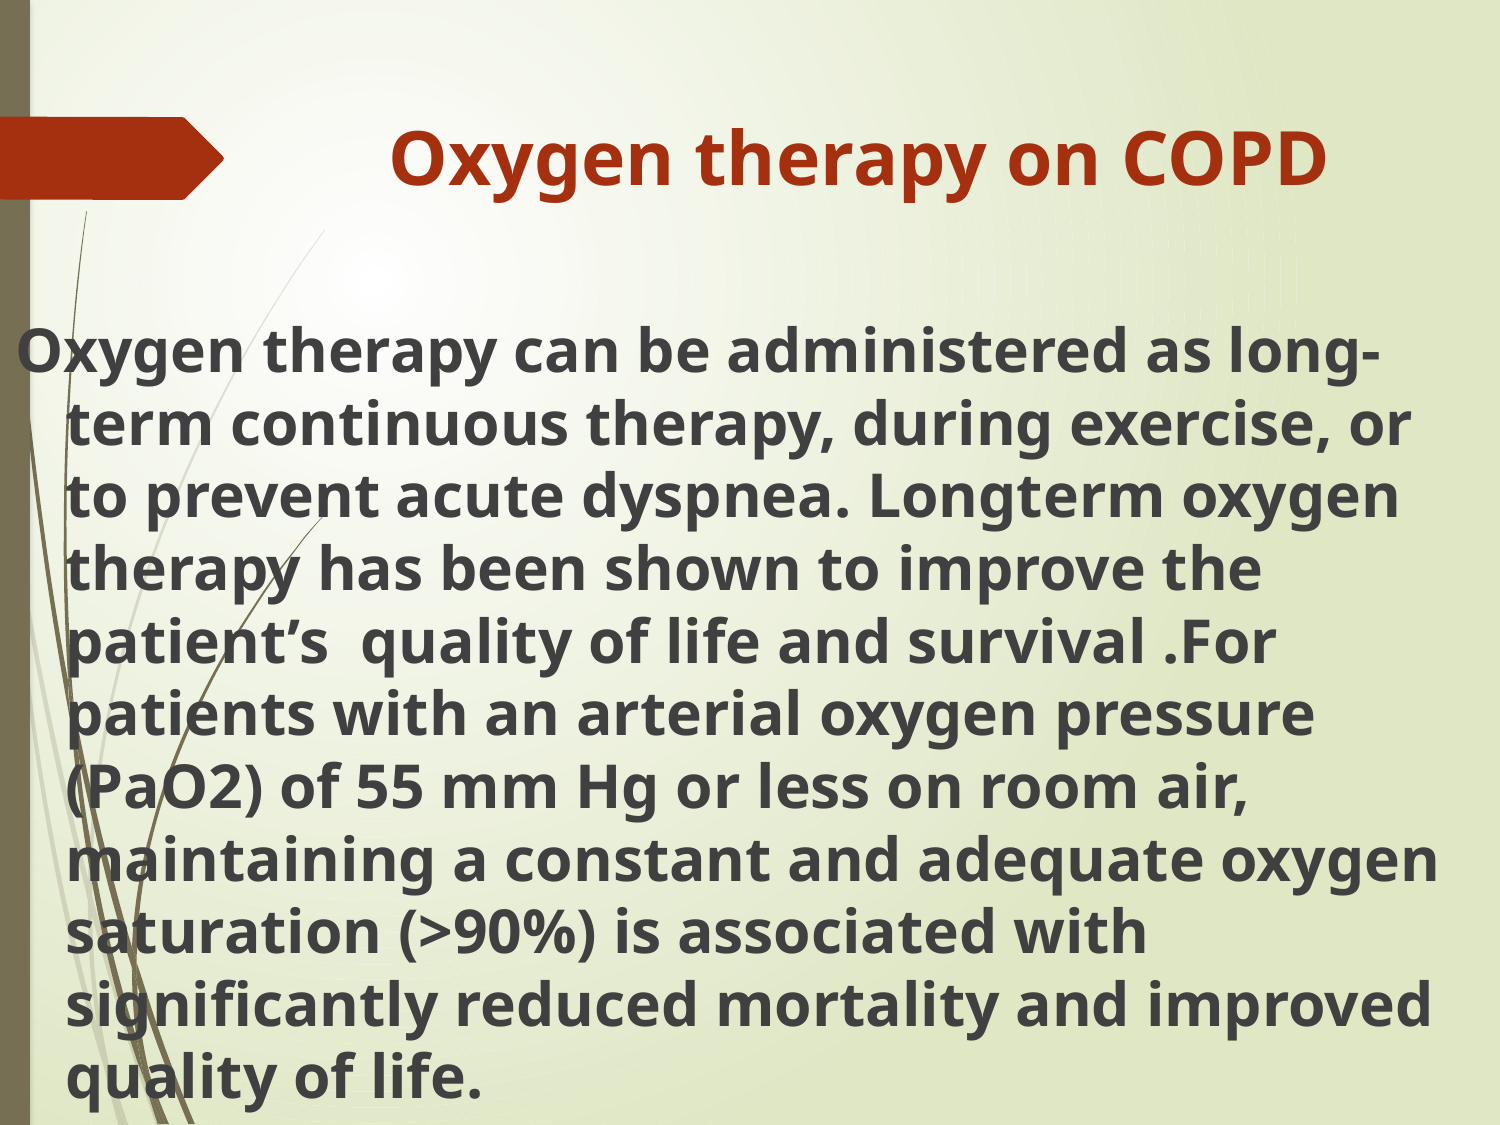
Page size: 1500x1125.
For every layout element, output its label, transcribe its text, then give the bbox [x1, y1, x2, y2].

title Oxygen therapy on COPD [319, 102, 1400, 249]
list Oxygen therapy can be administered as long-term continuous therapy, during exercise, or to prevent acute dyspnea. Longterm oxygen therapy has been shown to improve the patient’s quality of life and survival .For patients with an arterial oxygen pressure (PaO2) of 55 mm Hg or less on room air, maintaining a constant and adequate oxygen saturation (>90%) is associated with significantly reduced mortality and improved quality of life. [0, 249, 1500, 1125]
